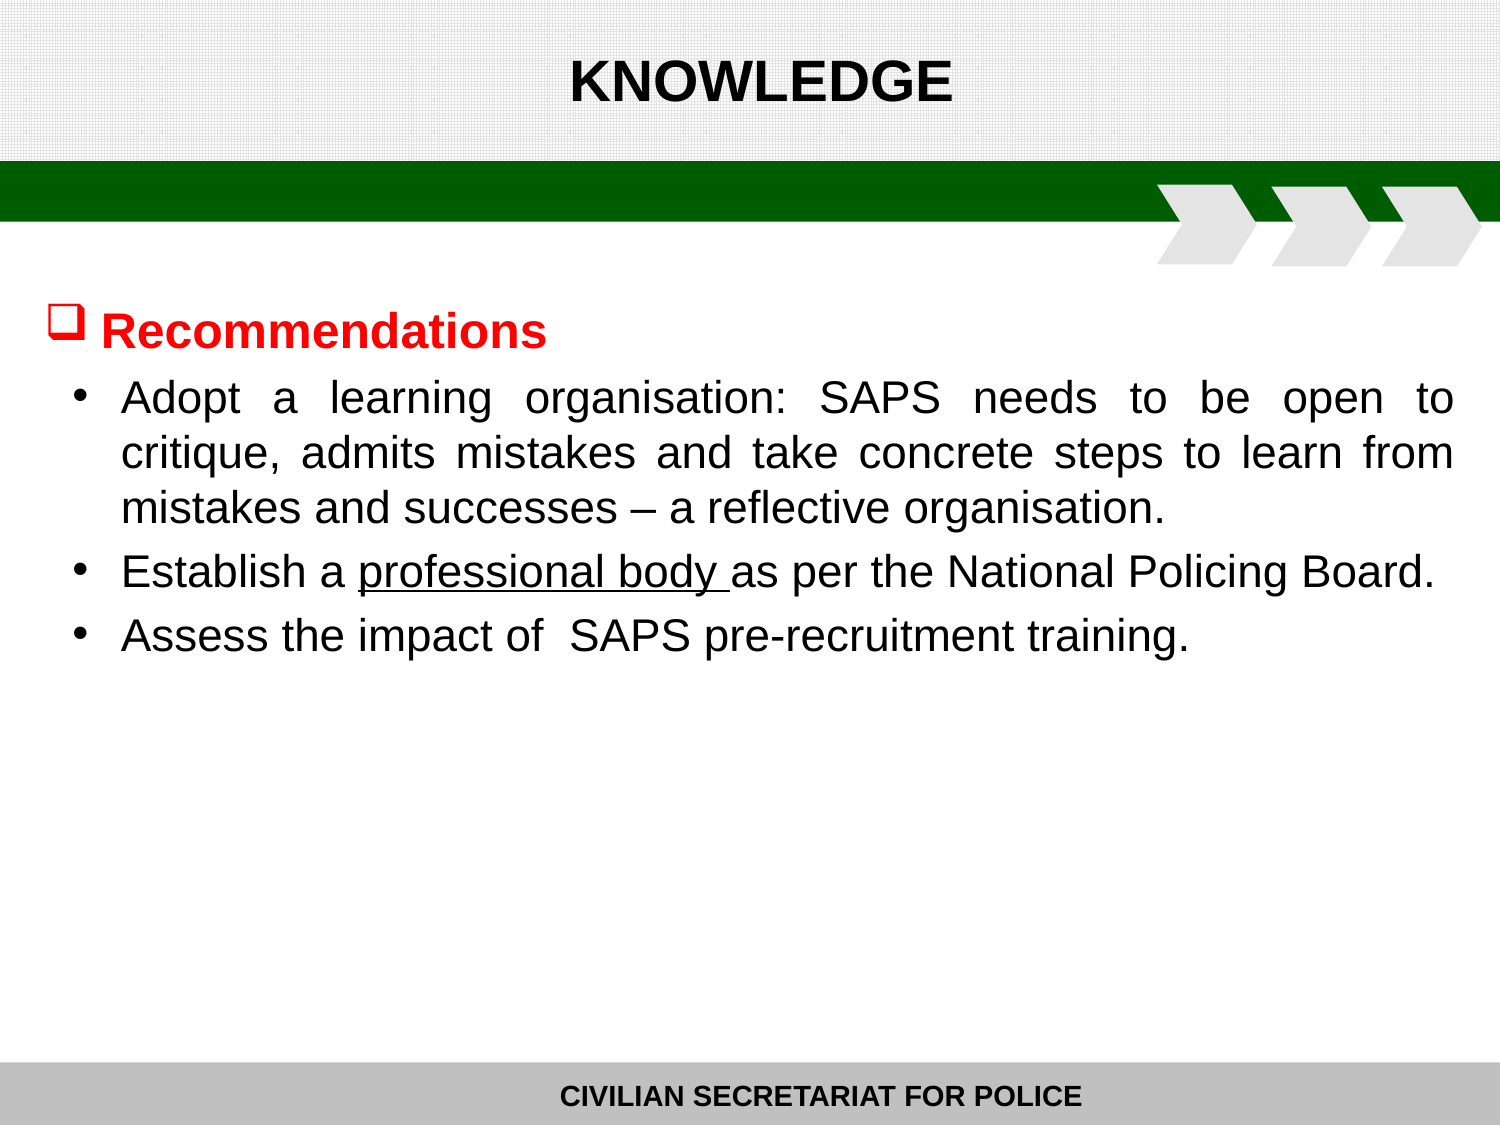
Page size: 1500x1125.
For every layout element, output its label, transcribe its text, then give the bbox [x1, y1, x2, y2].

title KNOWLEDGE [87, 19, 1437, 138]
list Recommendations Adopt a learning organisation: SAPS needs to be open to critique, admits mistakes and take concrete steps to learn from mistakes and successes – a reflective organisation. Establish a professional body as per the National Policing Board. Assess the impact of SAPS pre-recruitment training. [29, 290, 1471, 1071]
